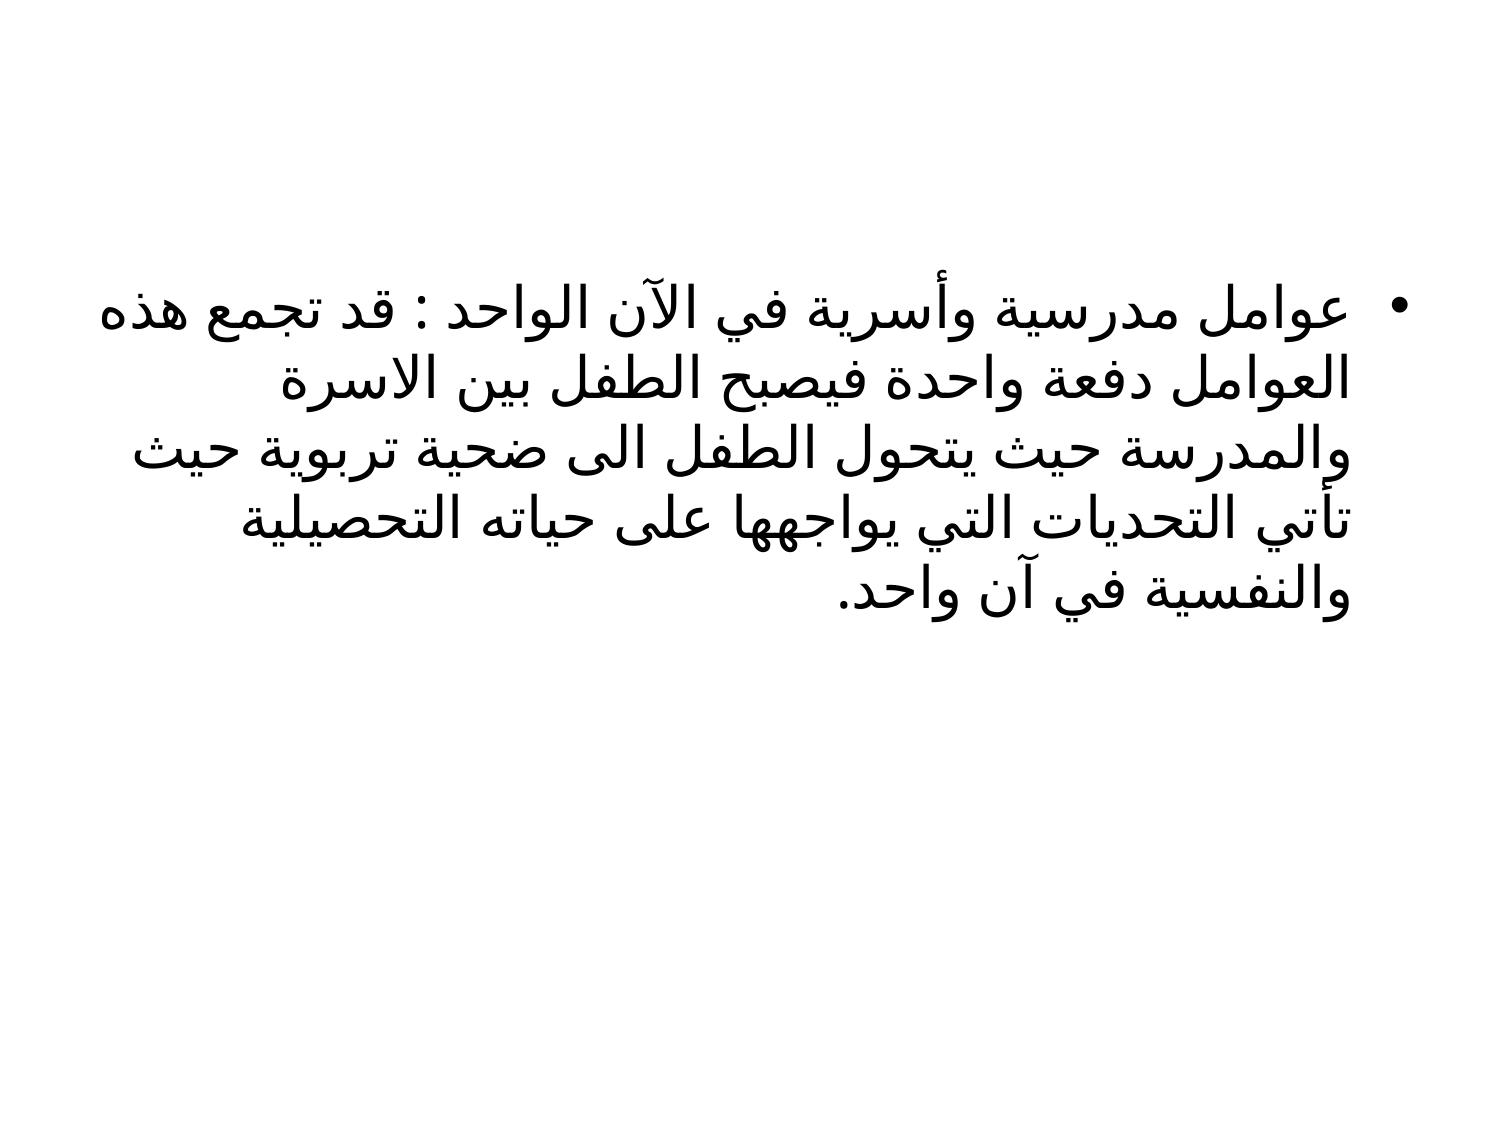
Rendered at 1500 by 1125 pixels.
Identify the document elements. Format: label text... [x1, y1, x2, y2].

list عوامل مدرسية وأسرية في الآن الواحد : قد تجمع هذه العوامل دفعة واحدة فيصبح الطفل بين الاسرة والمدرسة حيث يتحول الطفل الى ضحية تربوية حيث تأتي التحديات التي يواجهها على حياته التحصيلية والنفسية في آن واحد. [75, 262, 1425, 1005]
